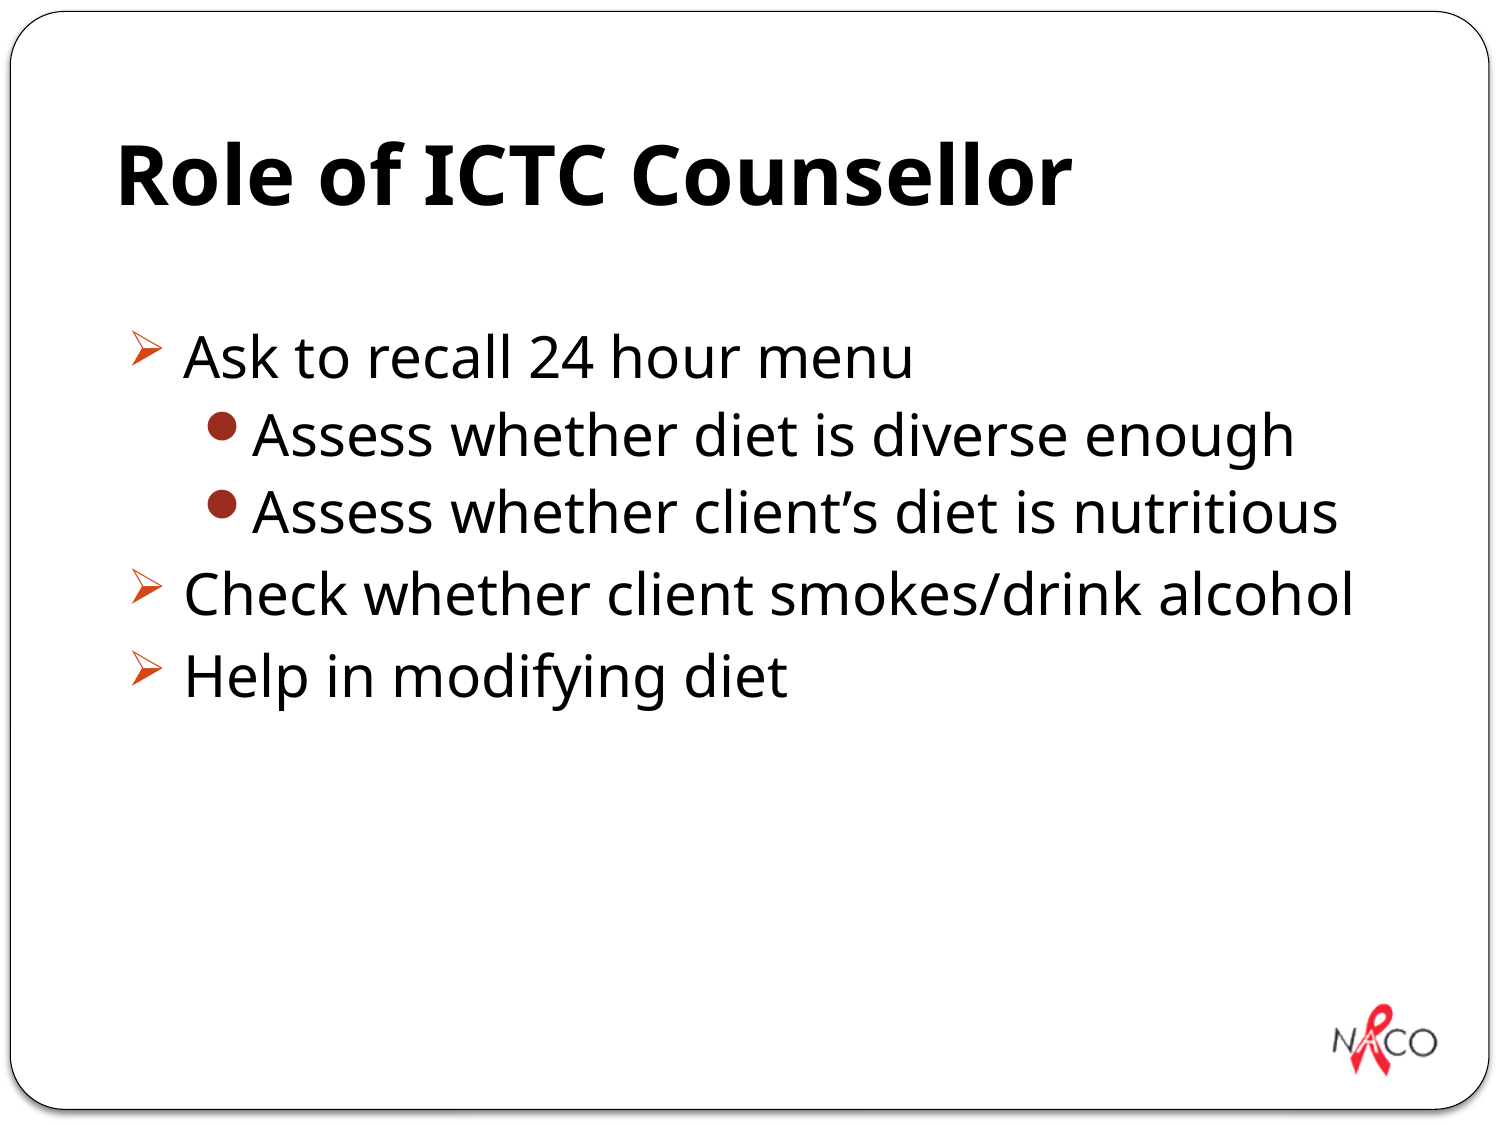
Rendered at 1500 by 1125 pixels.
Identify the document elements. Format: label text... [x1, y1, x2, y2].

title Role of ICTC Counsellor [99, 44, 1426, 238]
picture [1324, 999, 1443, 1083]
list Ask to recall 24 hour menu Assess whether diet is diverse enough Assess whether client’s diet is nutritious Check whether client smokes/drink alcohol Help in modifying diet [112, 312, 1426, 988]
